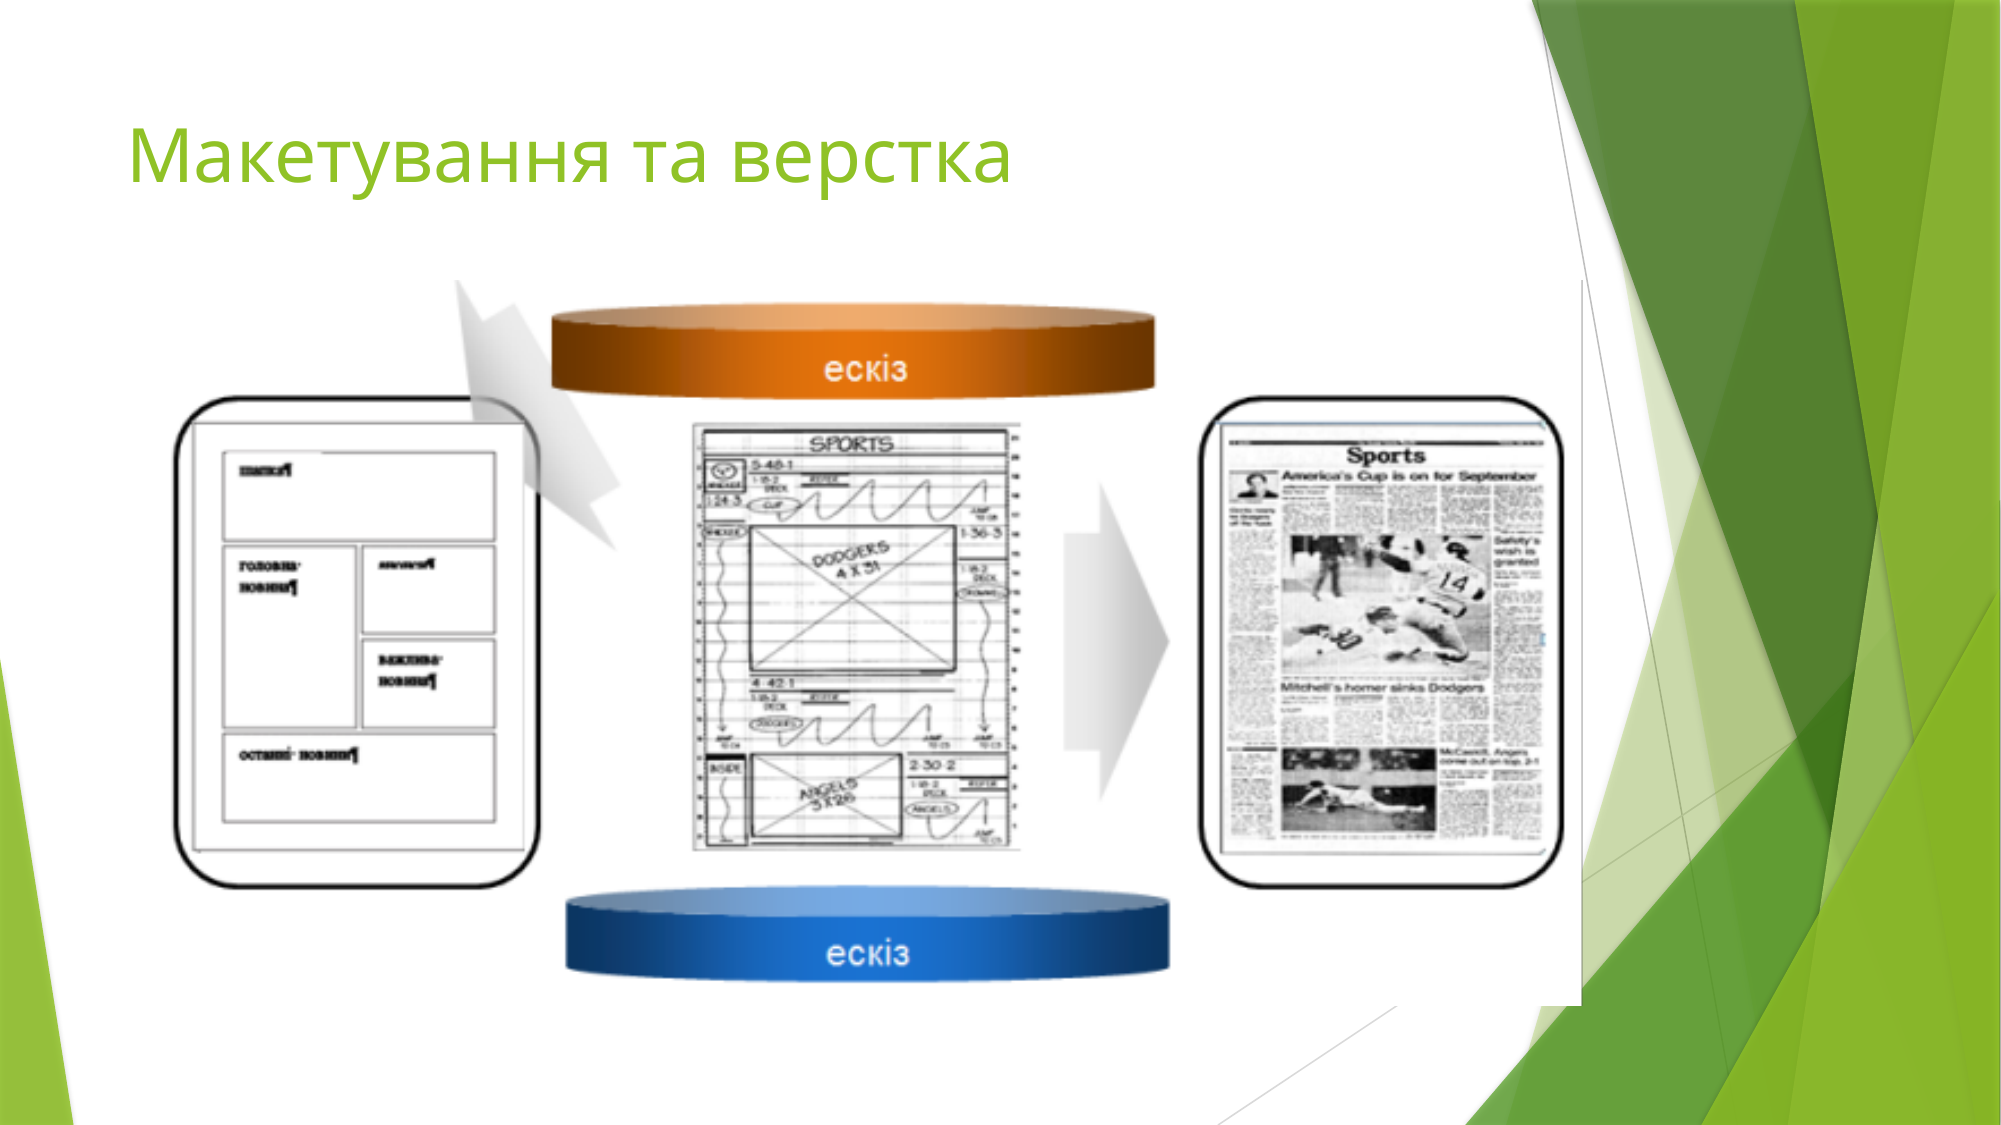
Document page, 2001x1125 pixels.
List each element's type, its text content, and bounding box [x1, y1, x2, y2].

title Макетування та верстка [111, 99, 1522, 317]
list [162, 280, 1586, 1007]
